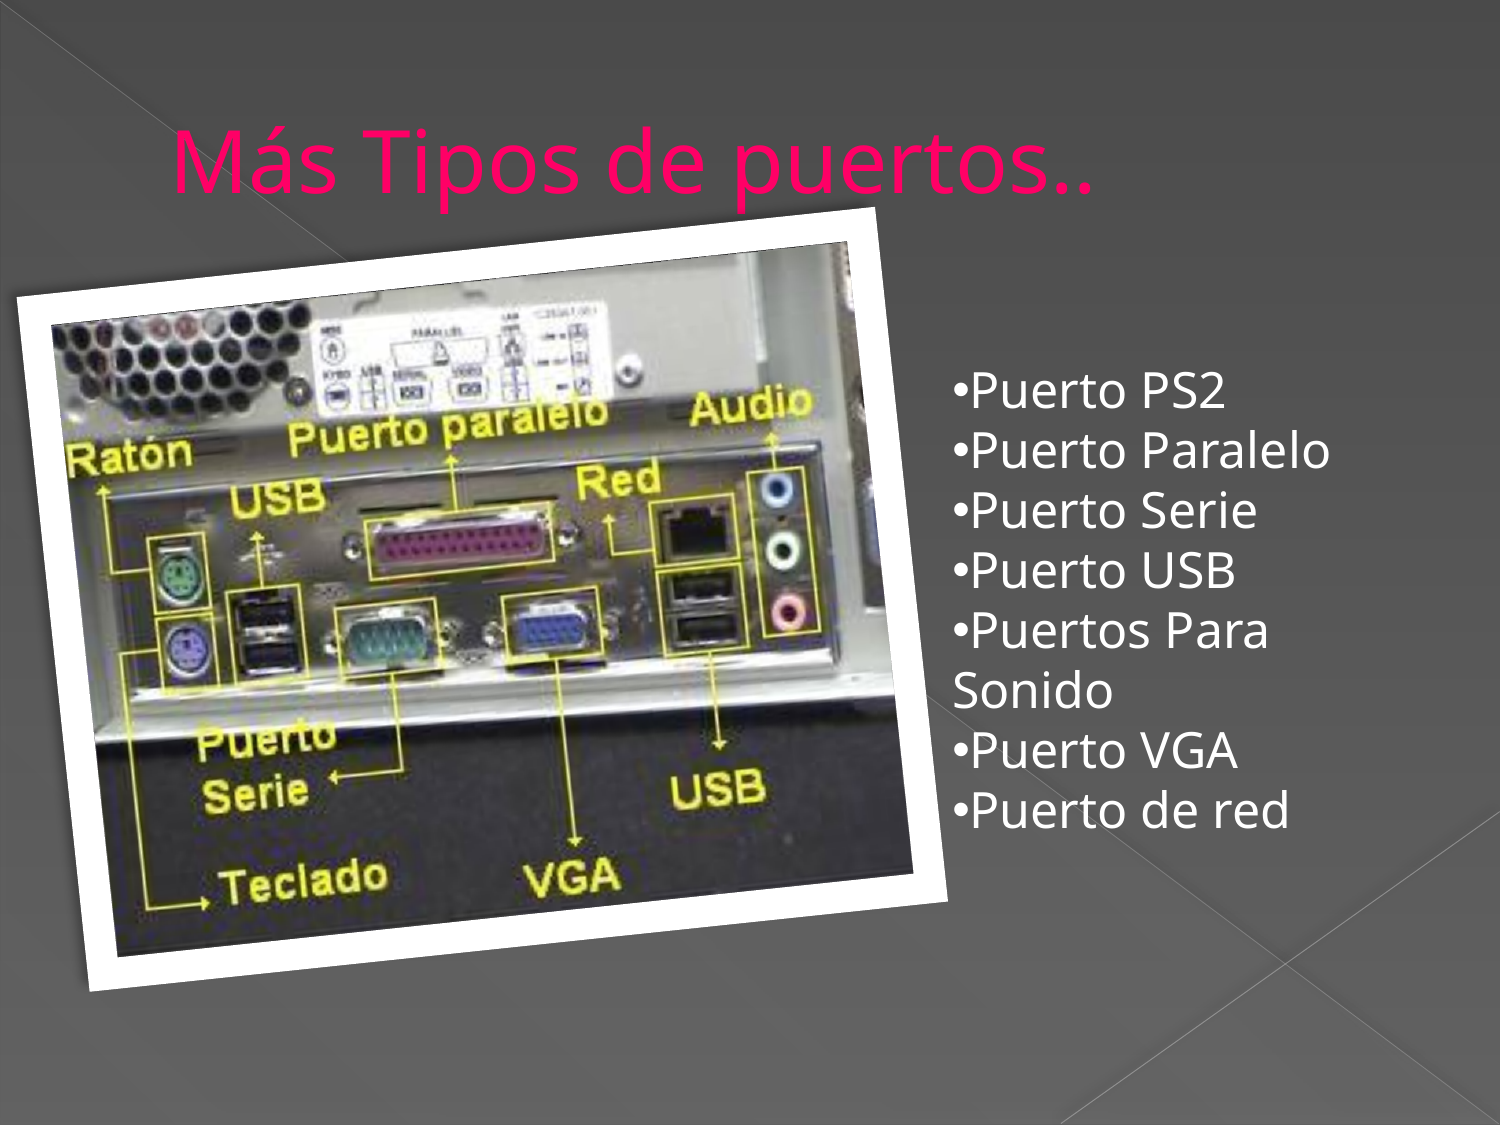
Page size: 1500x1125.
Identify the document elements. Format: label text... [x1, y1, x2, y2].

text_box Puerto PS2 Puerto Paralelo Puerto Serie Puerto USB Puertos Para Sonido Puerto VGA Puerto de red [937, 351, 1454, 892]
title Más Tipos de puertos.. [75, 43, 1425, 274]
picture [883, 592, 913, 876]
picture [114, 918, 482, 957]
picture [500, 243, 851, 280]
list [81, 280, 883, 918]
picture [52, 323, 81, 599]
